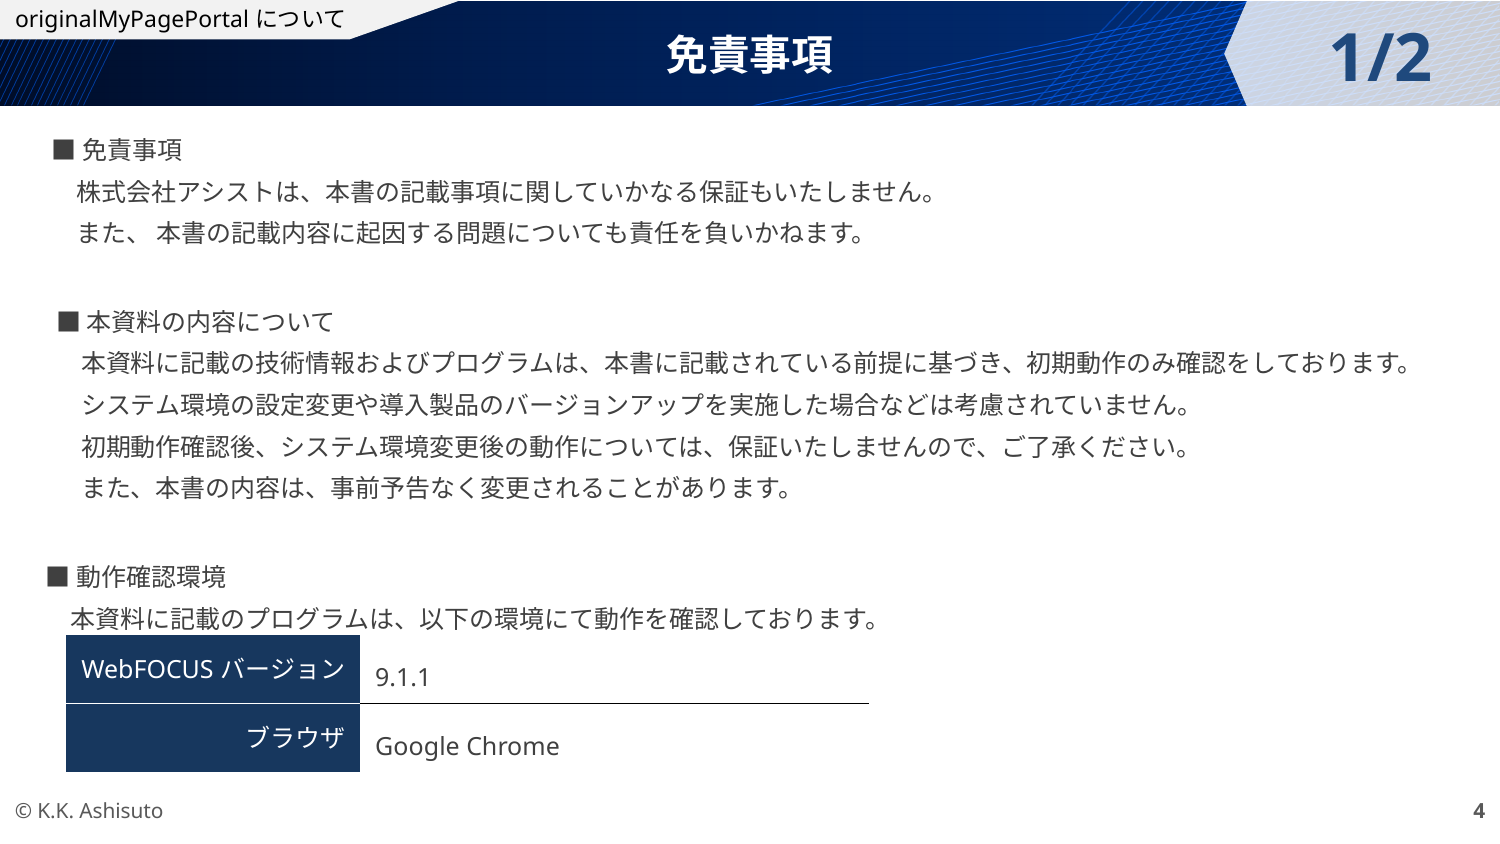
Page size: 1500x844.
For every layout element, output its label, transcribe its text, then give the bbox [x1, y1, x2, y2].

table_cell Google Chrome [361, 704, 867, 772]
table_header 9.1.1 [361, 635, 867, 703]
text_box ■本資料の内容について 本資料に記載の技術情報およびプログラムは、本書に記載されている前提に基づき、初期動作のみ確認をしております。 システム環境の設定変更や導入製品のバージョンアップを実施した場合などは考慮されていません。 初期動作確認後、システム環境変更後の動作については、保証いたしませんので、ご了承ください。 また、本書の内容は、事前予告なく変更されることがあります。 [41, 286, 1439, 511]
table_cell ブラウザ [66, 704, 360, 772]
text_box ■動作確認環境 本資料に記載のプログラムは、以下の環境にて動作を確認しております。 [30, 542, 1035, 766]
text_box © K.K. Ashisuto [0, 790, 402, 836]
table_header WebFOCUSバージョン [66, 635, 360, 703]
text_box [0, 0, 1500, 108]
text_box 4 [1409, 790, 1500, 836]
text_box ■免責事項 株式会社アシストは、本書の記載事項に関していかなる保証もいたしません。 また、 本書の記載内容に起因する問題についても責任を負いかねます。 [36, 116, 964, 256]
